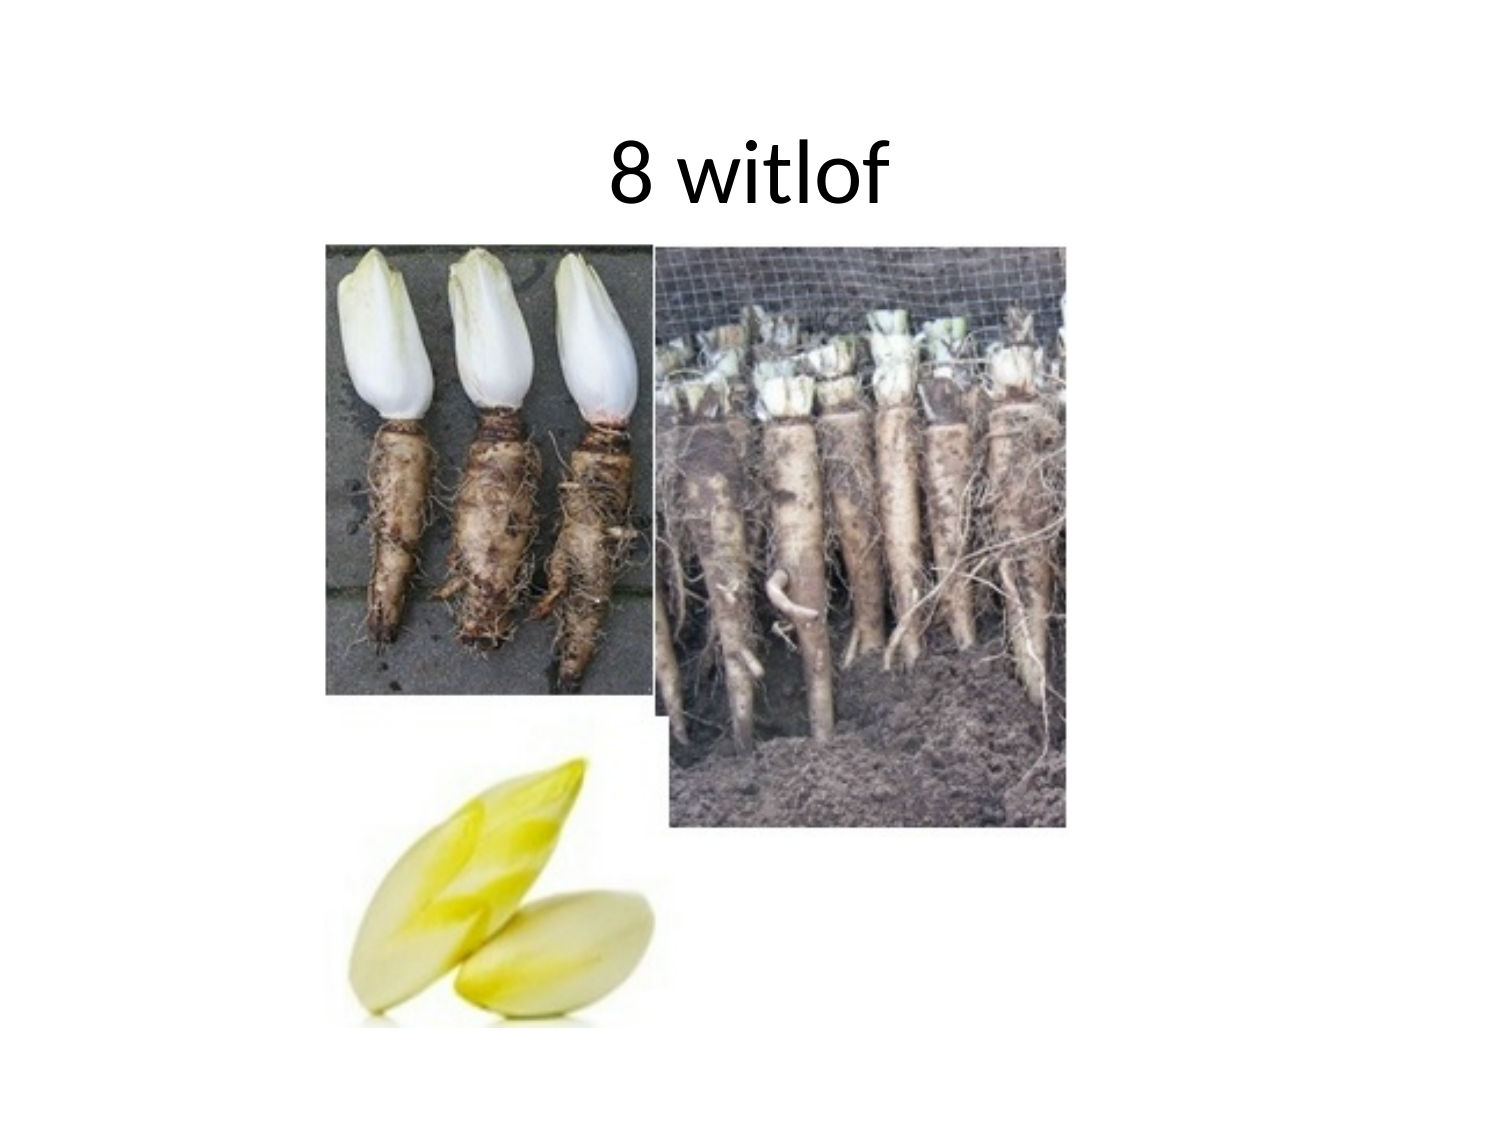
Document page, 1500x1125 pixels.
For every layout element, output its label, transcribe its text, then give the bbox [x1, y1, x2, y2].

title 8 witlof [112, 78, 1388, 256]
picture [324, 243, 1070, 1028]
